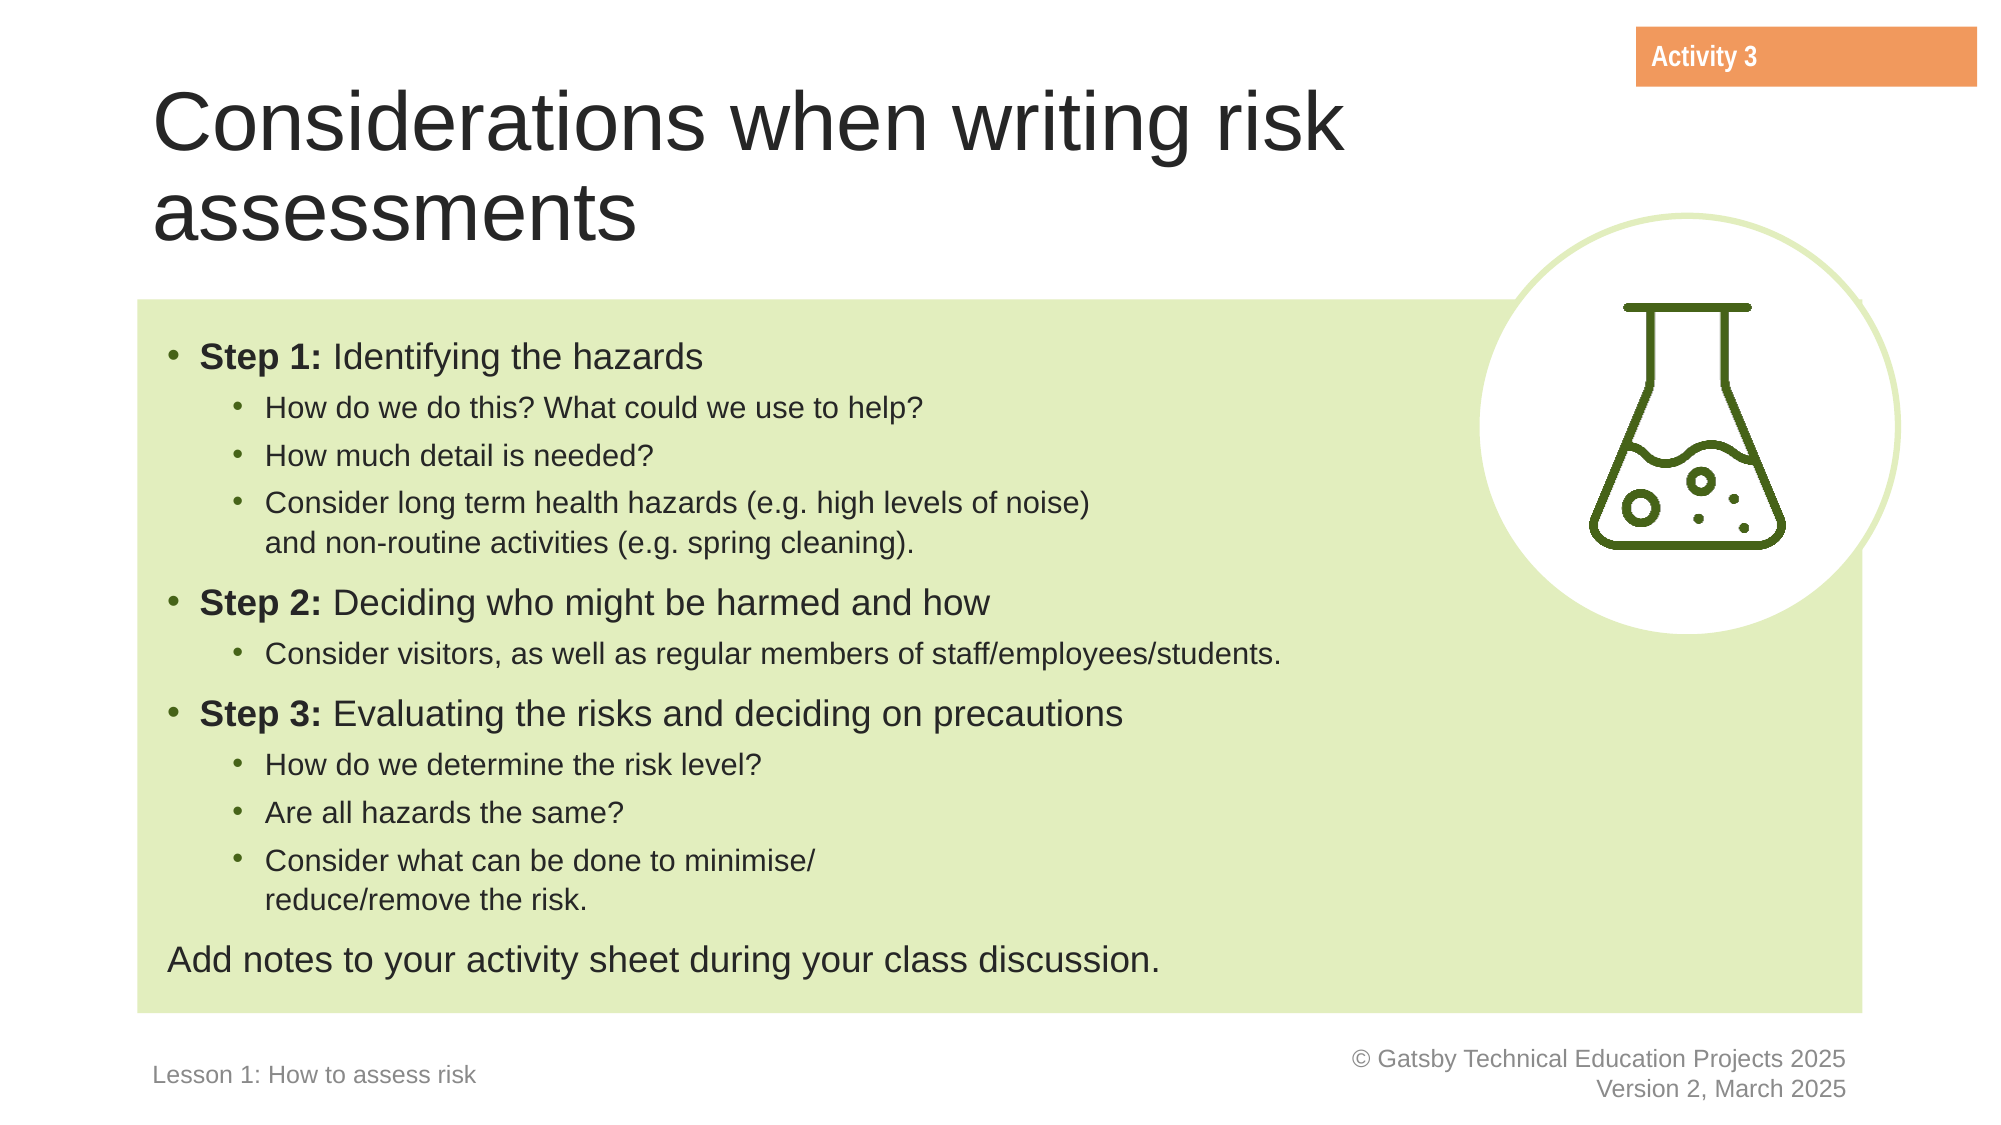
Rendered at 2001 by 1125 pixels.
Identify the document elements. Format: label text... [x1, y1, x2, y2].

list Lesson 1: How to assess risk [137, 1042, 829, 1103]
list Step 1: Identifying the hazards How do we do this? What could we use to help? How much detail is needed? Consider long term health hazards (e.g. high levels of noise) and non-routine activities (e.g. spring cleaning). Step 2: Deciding who might be harmed and how Consider visitors, as well as regular members of staff/employees/students. Step 3: Evaluating the risks and deciding on precautions How do we determine the risk level? Are all hazards the same? Consider what can be done to minimise/ reduce/remove the risk. Add notes to your activity sheet during your class discussion. [137, 299, 1863, 1014]
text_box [1476, 215, 1898, 638]
title Considerations when writing risk assessments [137, 59, 1863, 278]
list Activity 3 [1636, 26, 1978, 87]
